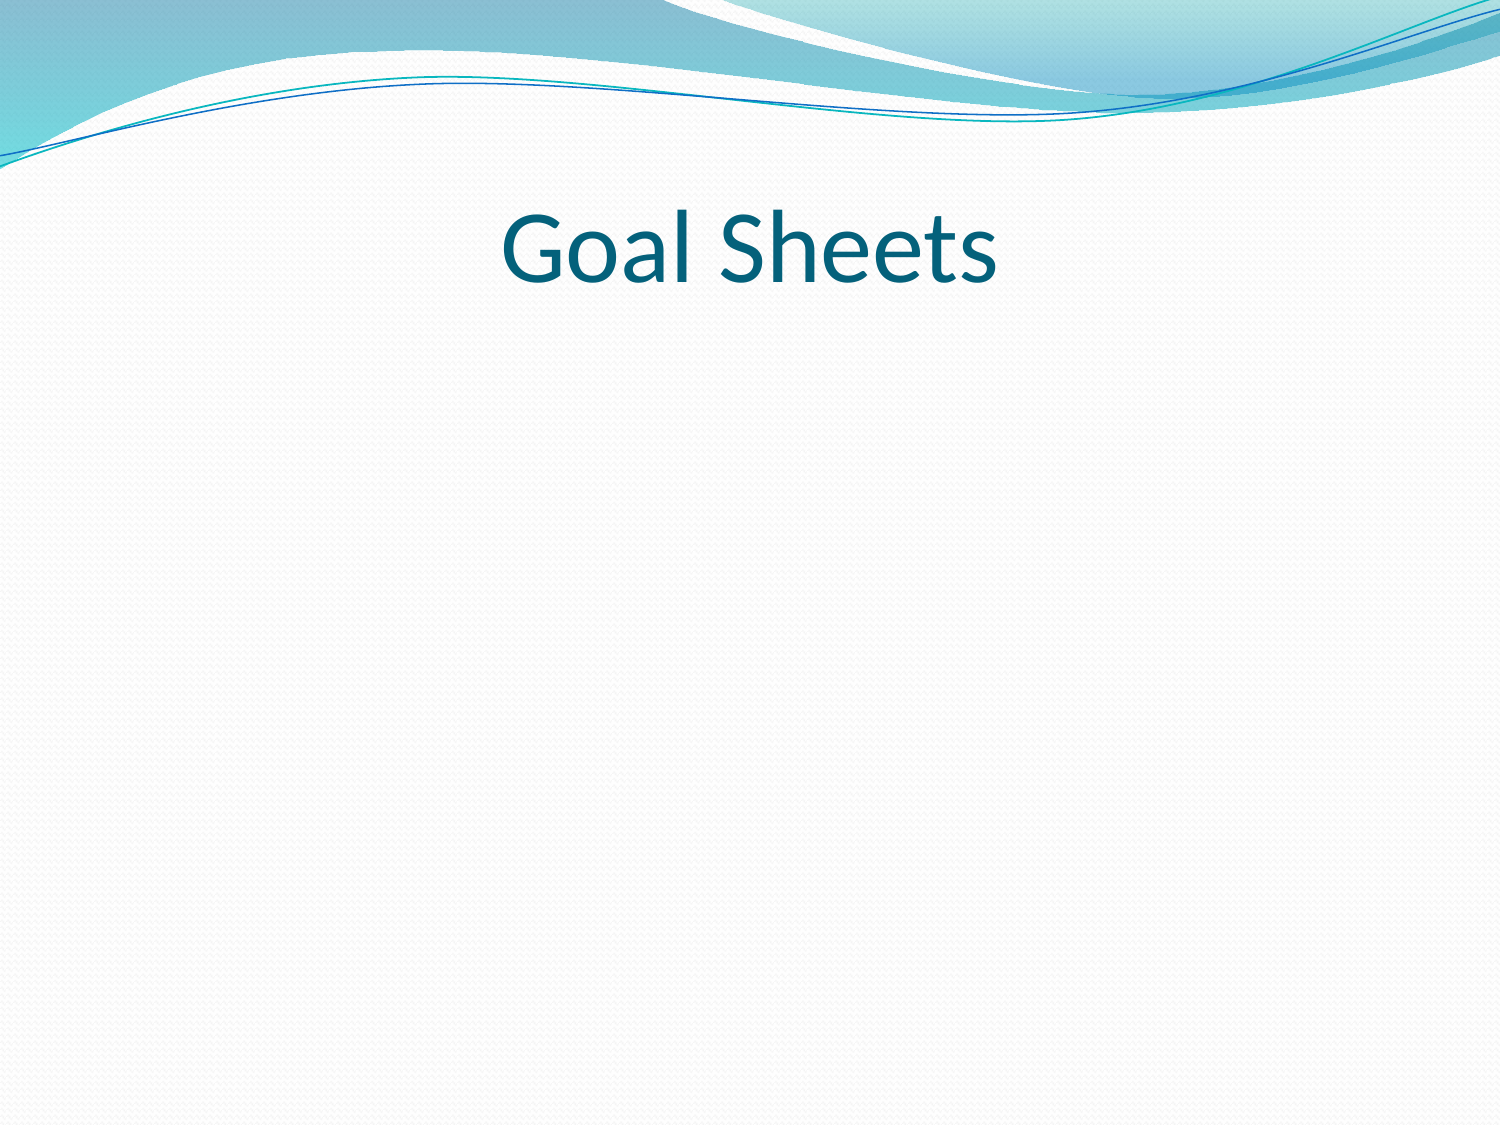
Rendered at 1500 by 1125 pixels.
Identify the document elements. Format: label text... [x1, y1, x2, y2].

title Goal Sheets [75, 115, 1425, 303]
